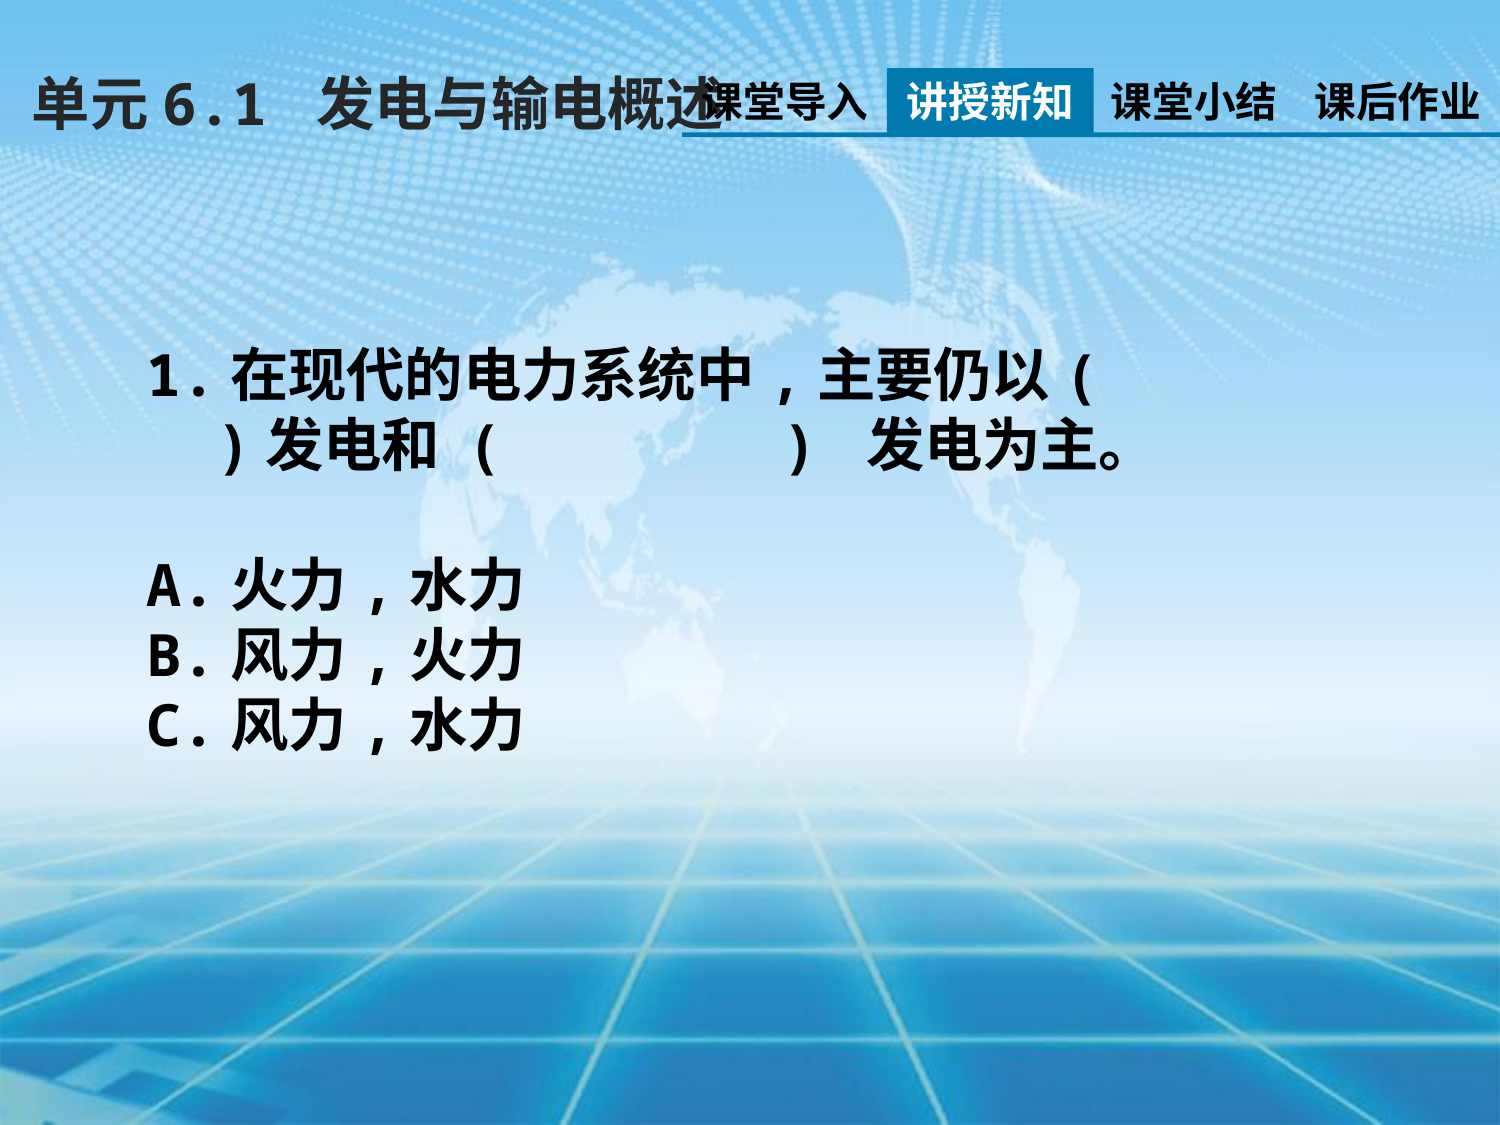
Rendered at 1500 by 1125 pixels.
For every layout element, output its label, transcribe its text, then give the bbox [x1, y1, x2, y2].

text_box 1.在现代的电力系统中,主要仍以( )发电和 ( ) 发电为主。 A.火力,水力 B.风力,火力 C.风力,水力 [131, 331, 1426, 766]
picture [0, 0, 1500, 1125]
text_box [16, 59, 1500, 145]
